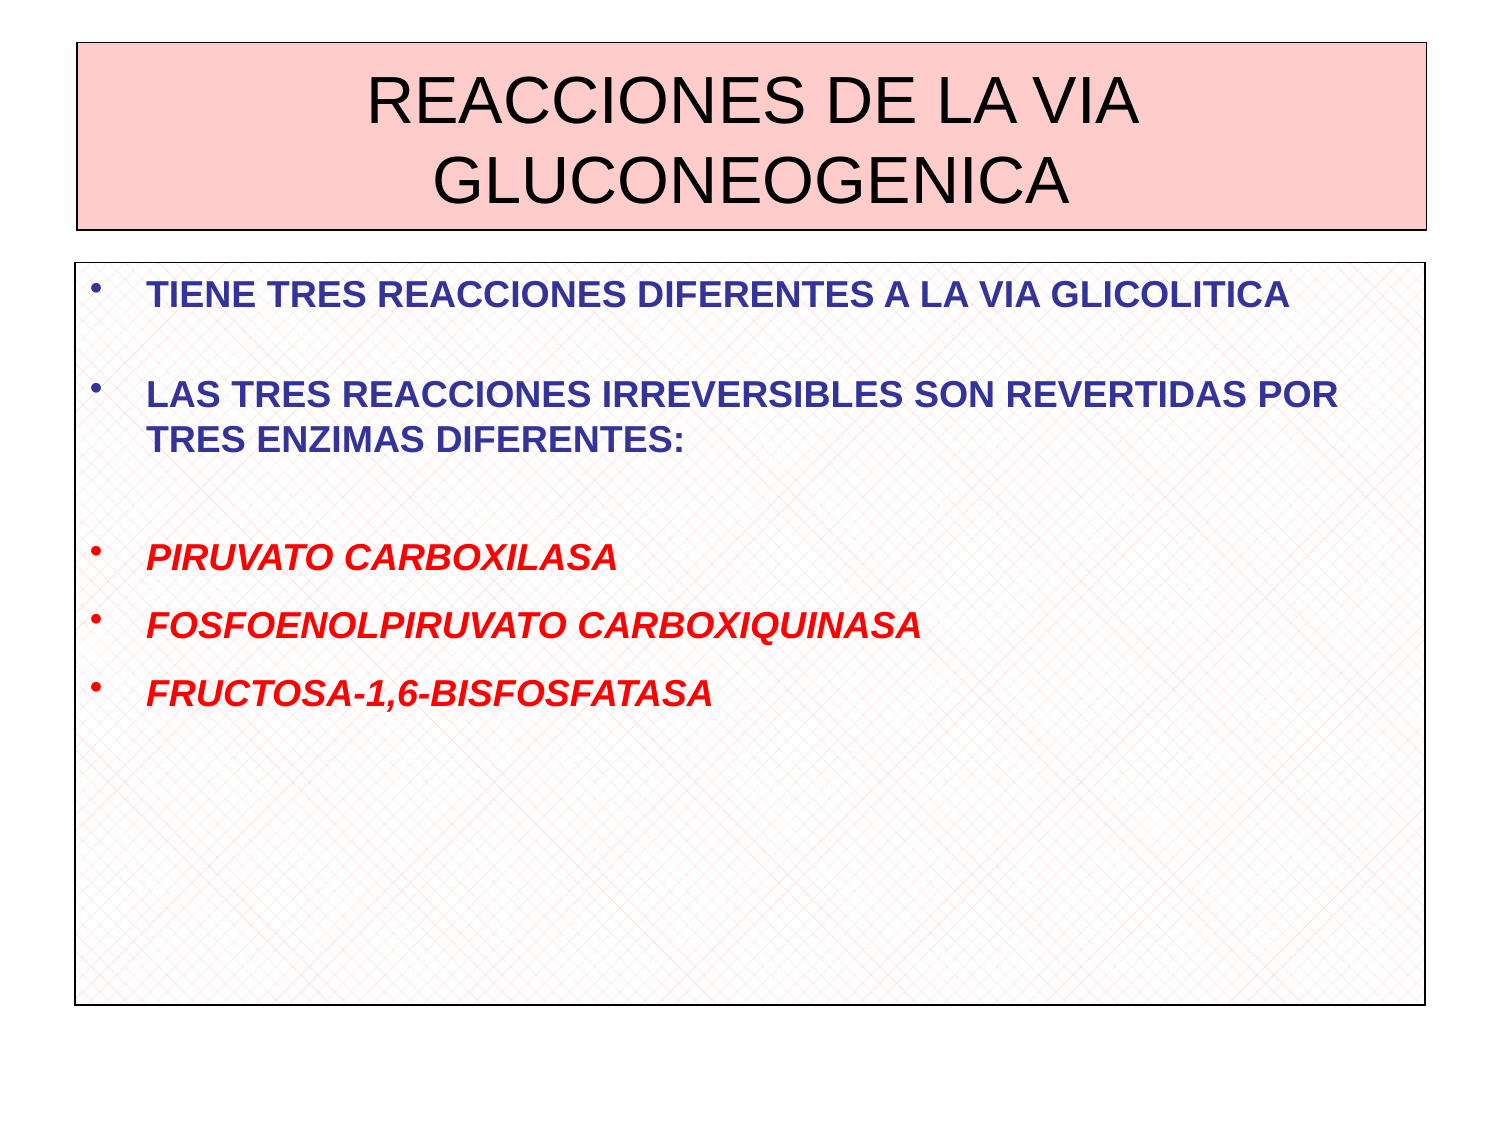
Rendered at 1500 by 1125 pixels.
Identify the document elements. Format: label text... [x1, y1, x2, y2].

title [76, 54, 1353, 243]
text_box REACCIONES DE LA VIA GLUCONEOGENICA [76, 42, 1427, 231]
text_box TIENE TRES REACCIONES DIFERENTES A LA VIA GLICOLITICA LAS TRES REACCIONES IRREVERSIBLES SON REVERTIDAS POR TRES ENZIMAS DIFERENTES: PIRUVATO CARBOXILASA FOSFOENOLPIRUVATO CARBOXIQUINASA FRUCTOSA-1,6-BISFOSFATASA [74, 262, 1425, 1005]
